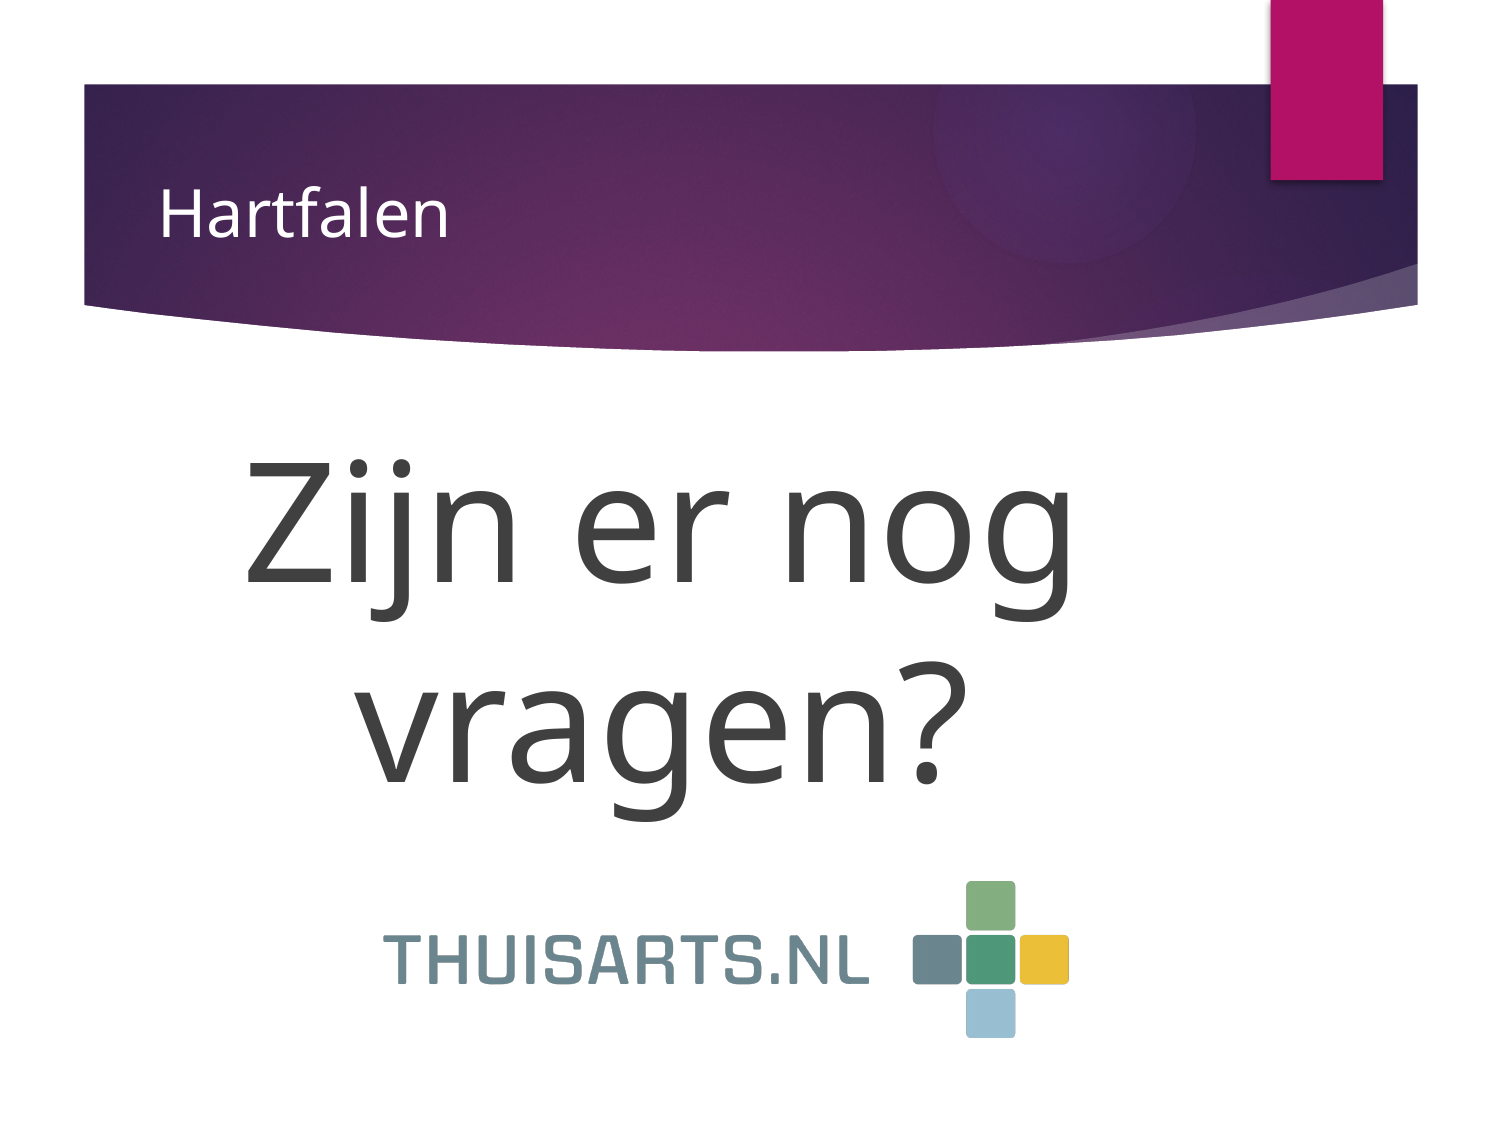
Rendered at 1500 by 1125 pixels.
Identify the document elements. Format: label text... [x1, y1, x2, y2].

title Hartfalen [142, 152, 1183, 269]
picture [383, 881, 1070, 1038]
list Zijn er nog vragen? [141, 408, 1183, 988]
